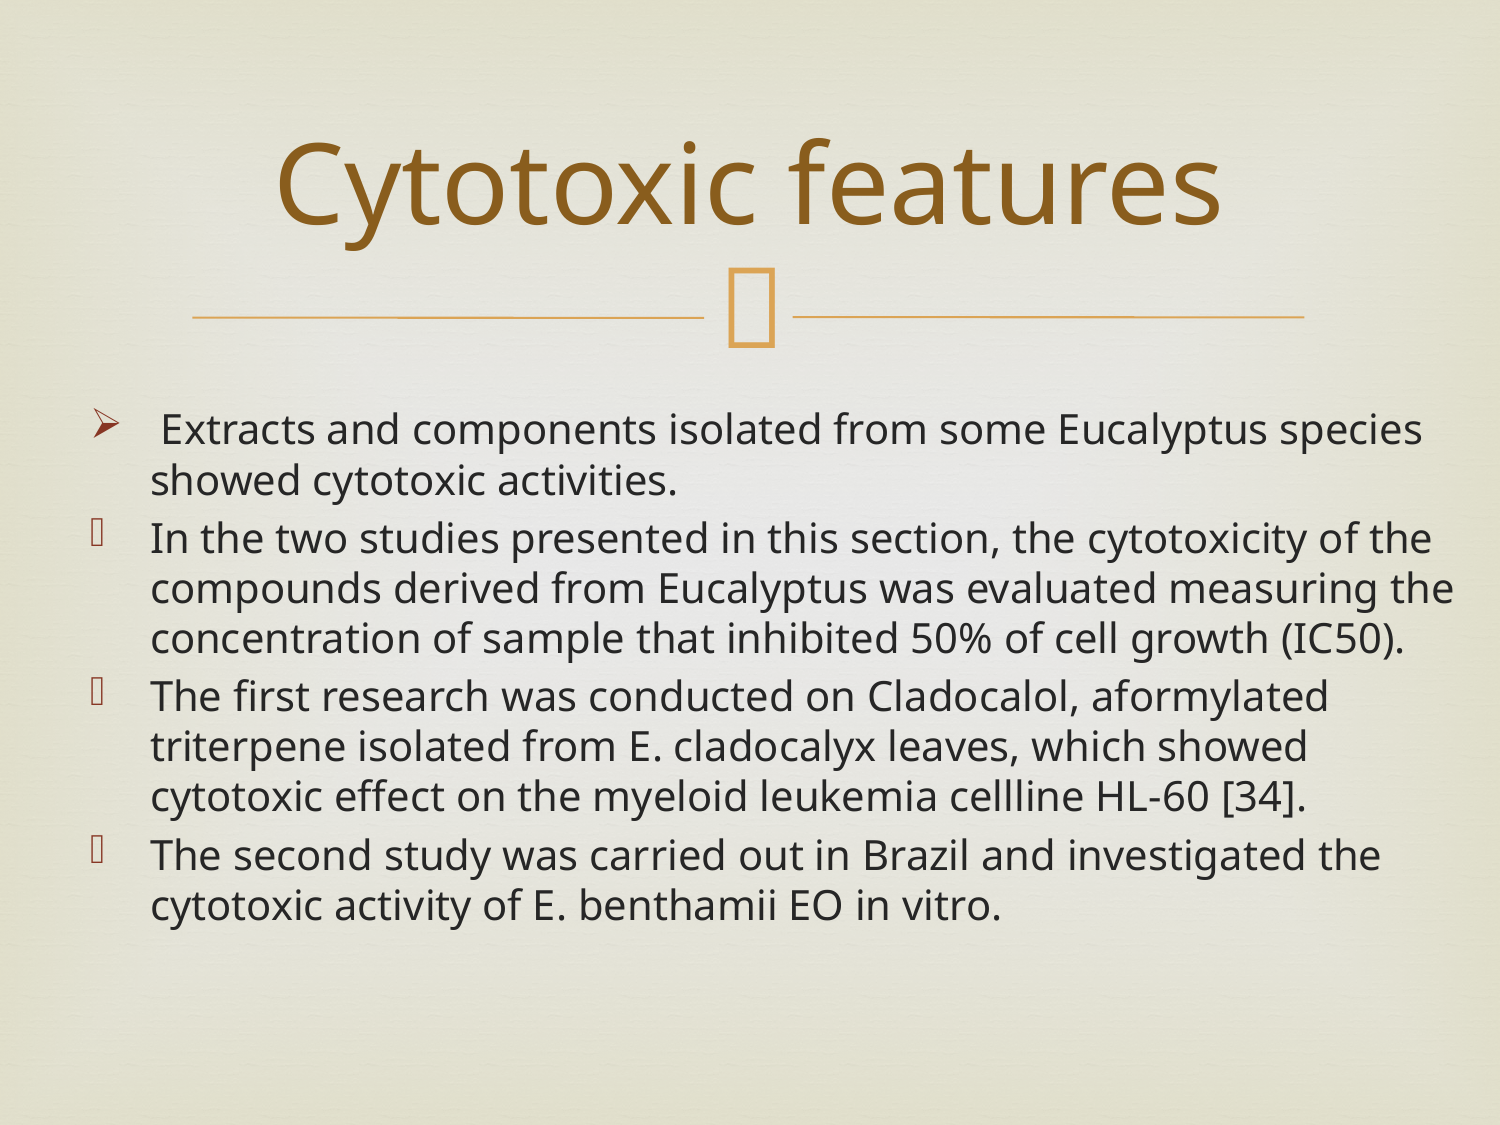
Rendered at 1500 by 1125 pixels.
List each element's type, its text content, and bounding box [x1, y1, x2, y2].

list Extracts and components isolated from some Eucalyptus species showed cytotoxic activities. In the two studies presented in this section, the cytotoxicity of the compounds derived from Eucalyptus was evaluated measuring the concentration of sample that inhibited 50% of cell growth (IC50). The first research was conducted on Cladocalol, aformylated triterpene isolated from E. cladocalyx leaves, which showed cytotoxic effect on the myeloid leukemia cellline HL-60 [34]. The second study was carried out in Brazil and investigated the cytotoxic activity of E. benthamii EO in vitro. [75, 337, 1475, 1100]
title Cytotoxic features [112, 93, 1386, 267]
